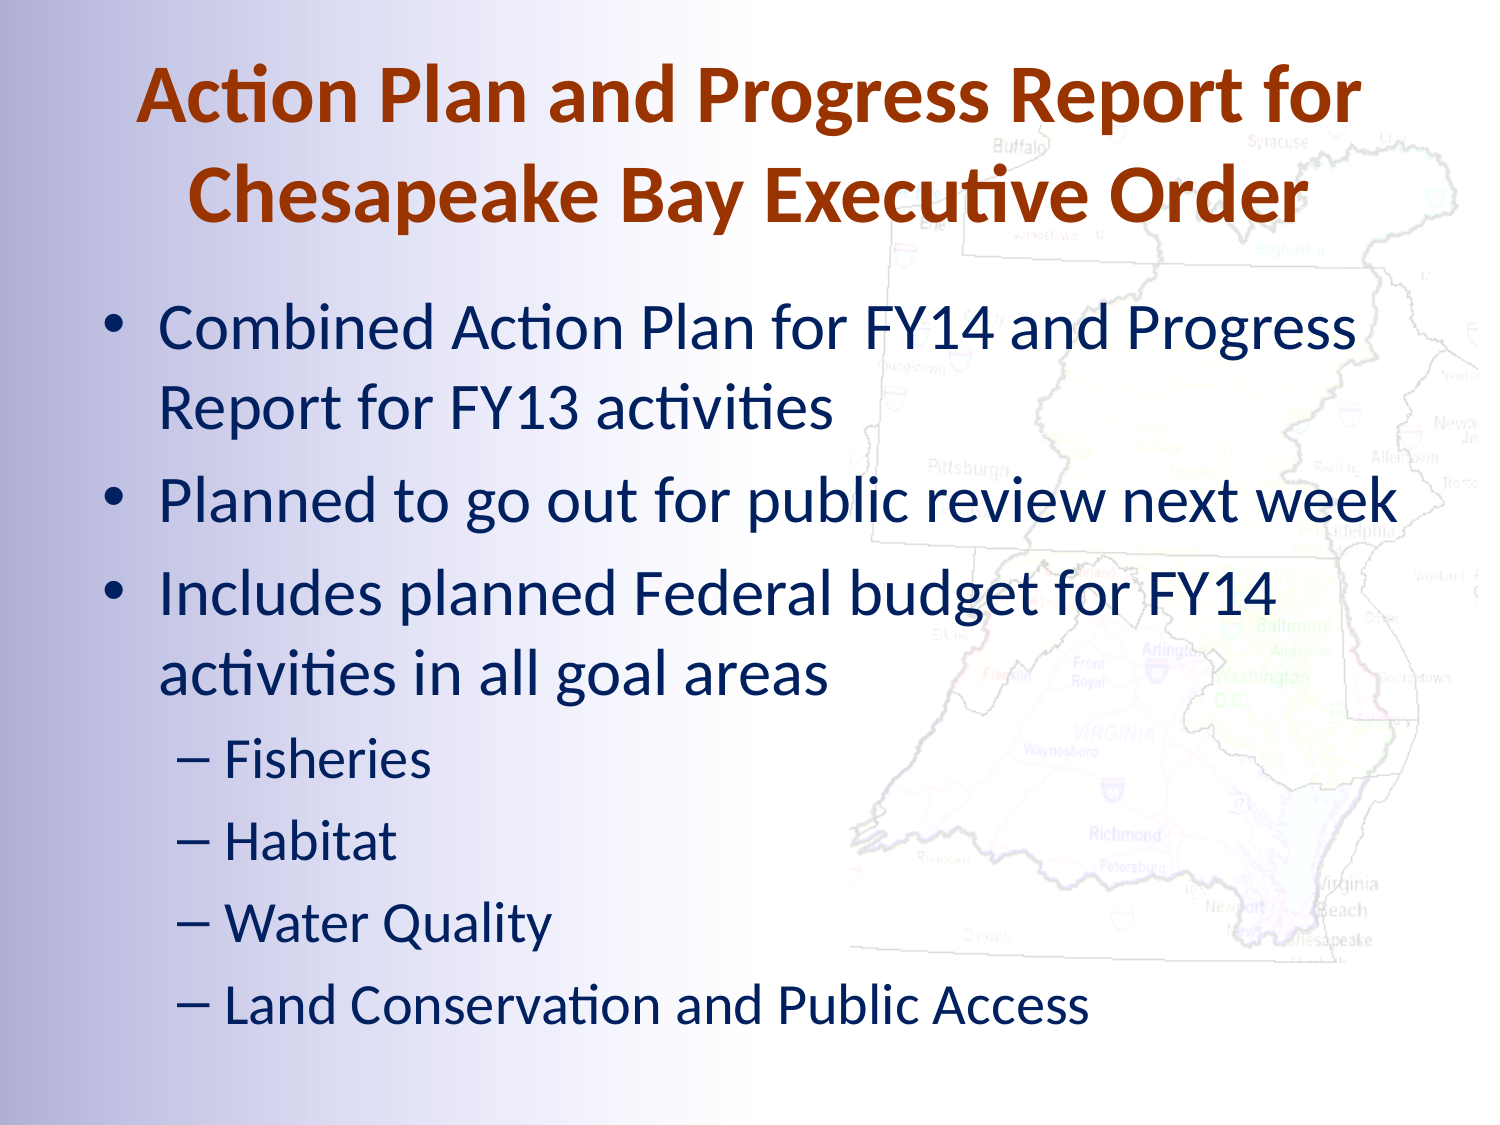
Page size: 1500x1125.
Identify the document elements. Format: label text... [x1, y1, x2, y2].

list Combined Action Plan for FY14 and Progress Report for FY13 activities Planned to go out for public review next week Includes planned Federal budget for FY14 activities in all goal areas Fisheries Habitat Water Quality Land Conservation and Public Access [87, 274, 1438, 1063]
title Action Plan and Progress Report for Chesapeake Bay Executive Order [74, 44, 1426, 233]
